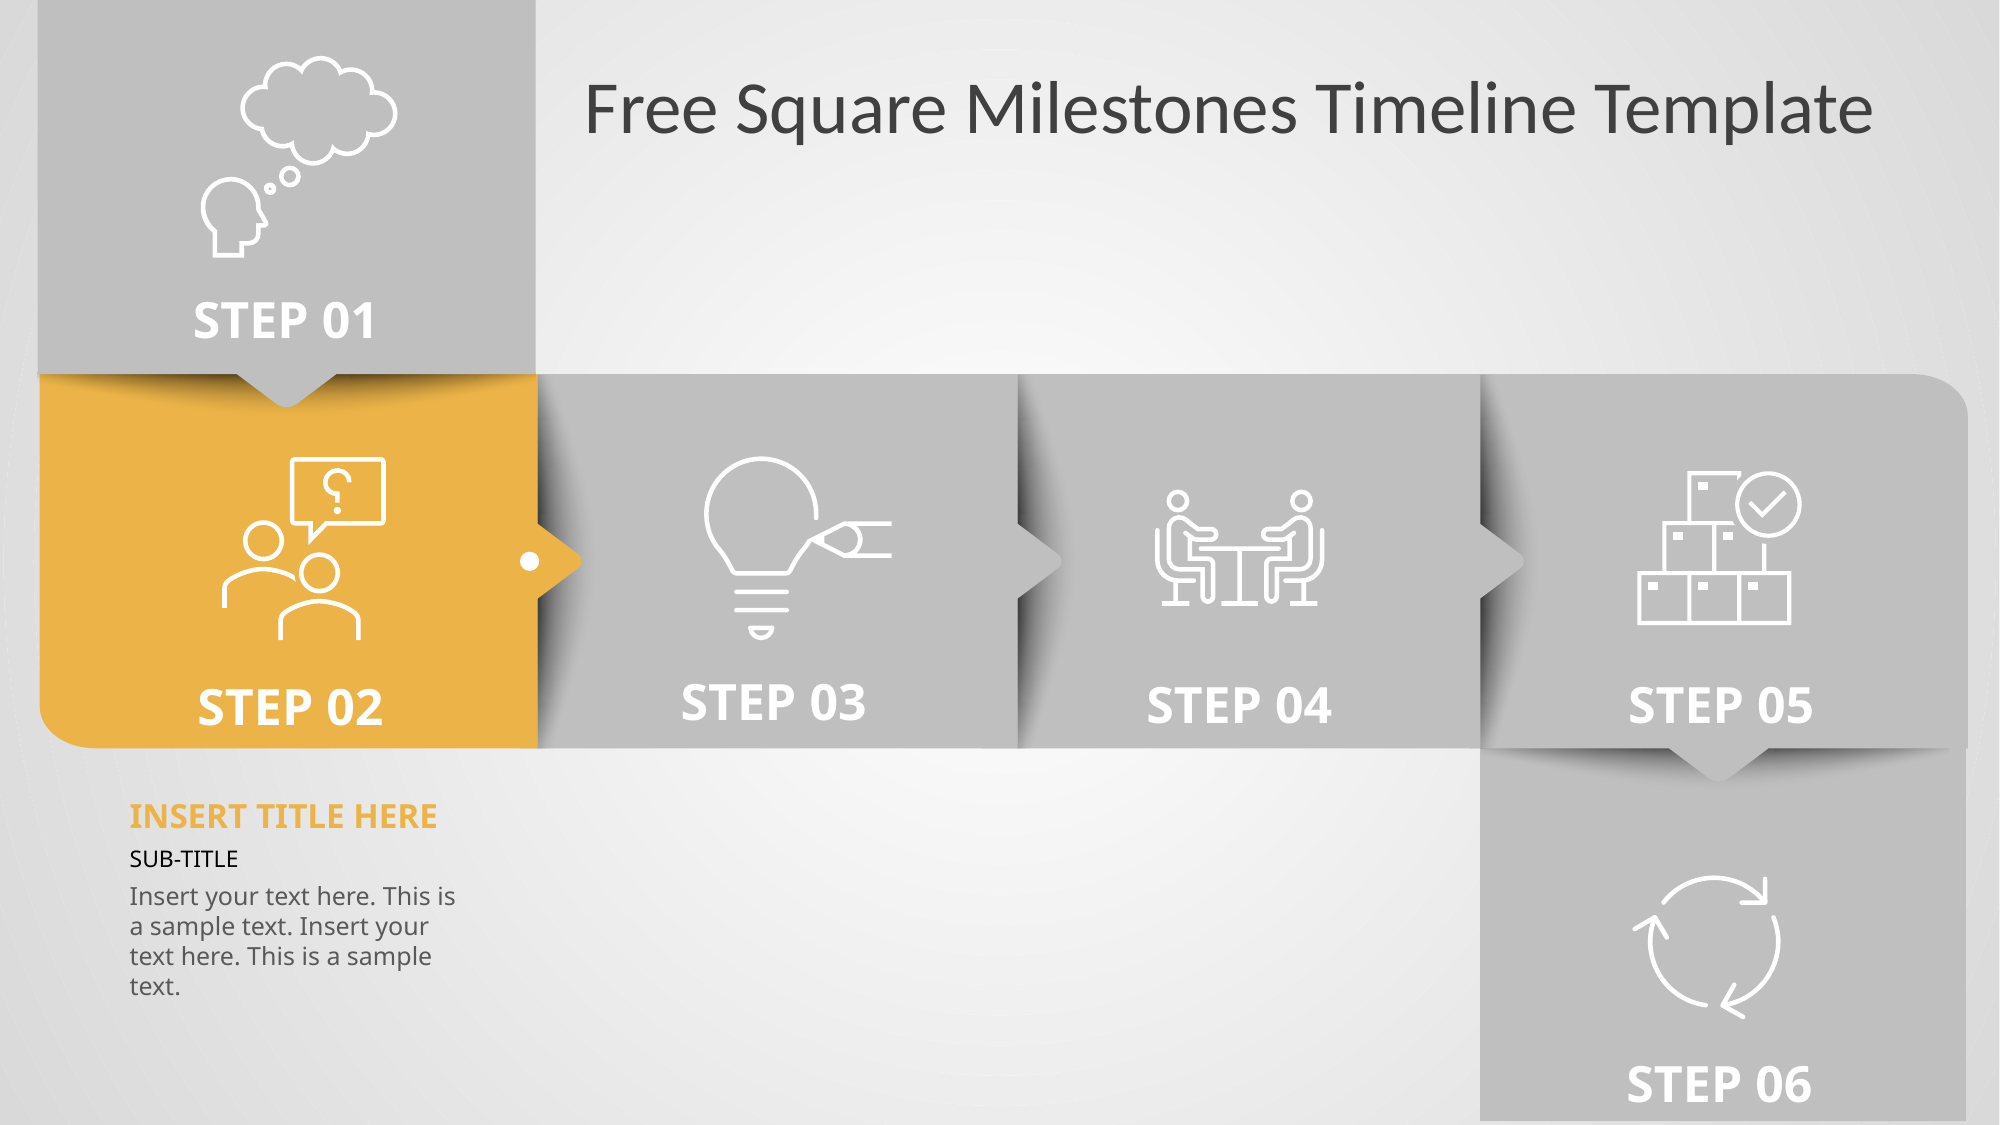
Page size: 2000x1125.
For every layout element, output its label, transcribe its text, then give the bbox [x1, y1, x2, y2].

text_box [1081, 373, 1543, 749]
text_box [114, 787, 488, 980]
text_box STEP 06 [1527, 1044, 1912, 1120]
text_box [601, 373, 1081, 749]
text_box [200, 55, 398, 258]
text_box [194, 438, 415, 659]
text_box [1478, 800, 1968, 1123]
title Free Square Milestones Timeline Template [584, 45, 1913, 162]
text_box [1129, 438, 1350, 659]
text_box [39, 373, 601, 749]
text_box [703, 456, 892, 641]
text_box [37, 0, 536, 420]
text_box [1632, 875, 1781, 1020]
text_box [1637, 470, 1802, 626]
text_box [1469, 373, 1968, 792]
